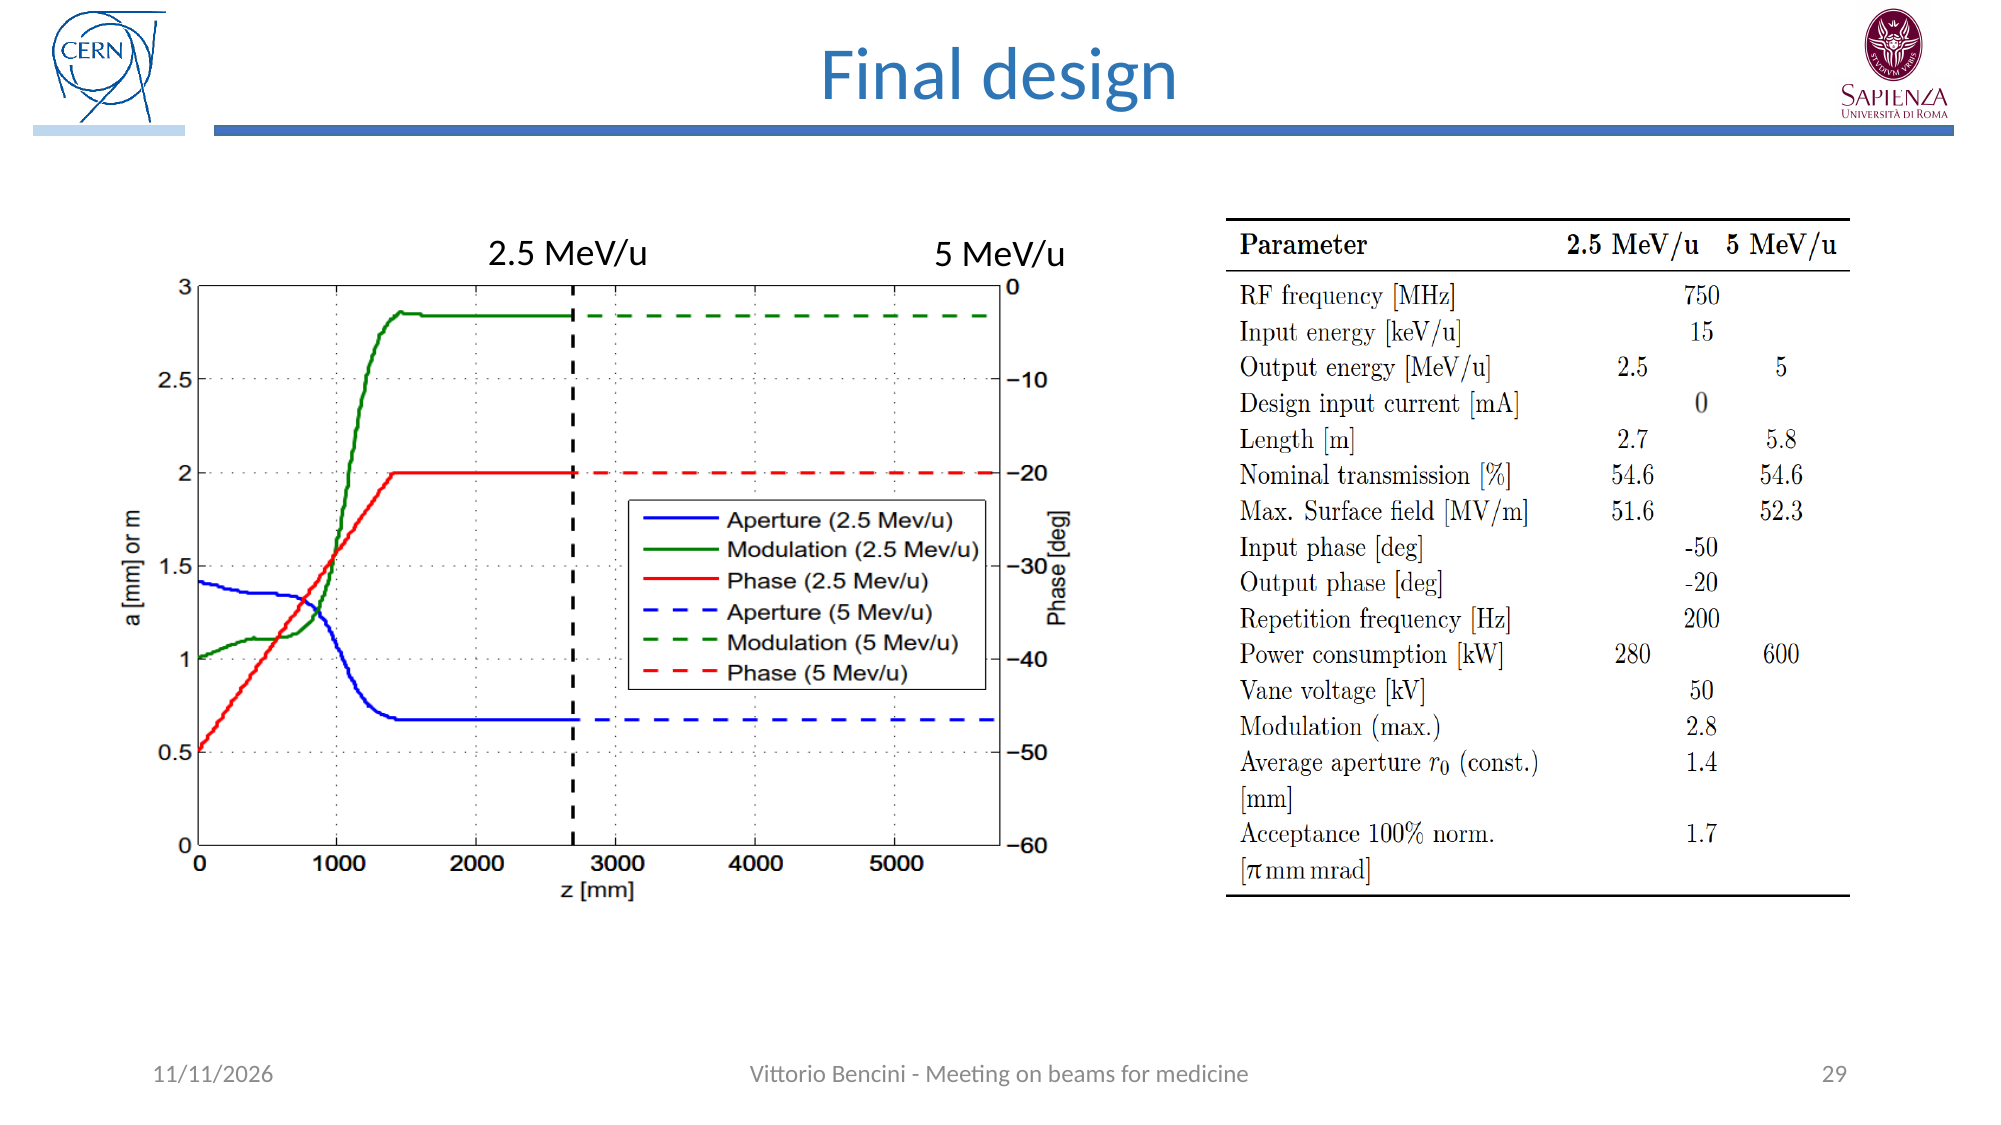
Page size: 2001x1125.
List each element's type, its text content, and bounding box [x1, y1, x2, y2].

slide_number 29 [1412, 1042, 1863, 1103]
picture [52, 10, 166, 123]
text_box [33, 125, 185, 136]
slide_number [137, 1042, 588, 1103]
text_box [214, 125, 1954, 136]
picture [109, 261, 1088, 916]
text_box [1834, 0, 1953, 125]
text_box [1211, 202, 1863, 910]
text_box Final design [538, 17, 1461, 123]
footer Vittorio Bencini - Meeting on beams for medicine [662, 1042, 1338, 1103]
text_box 5 MeV/u [885, 221, 1115, 281]
text_box 2.5 MeV/u [473, 220, 702, 261]
